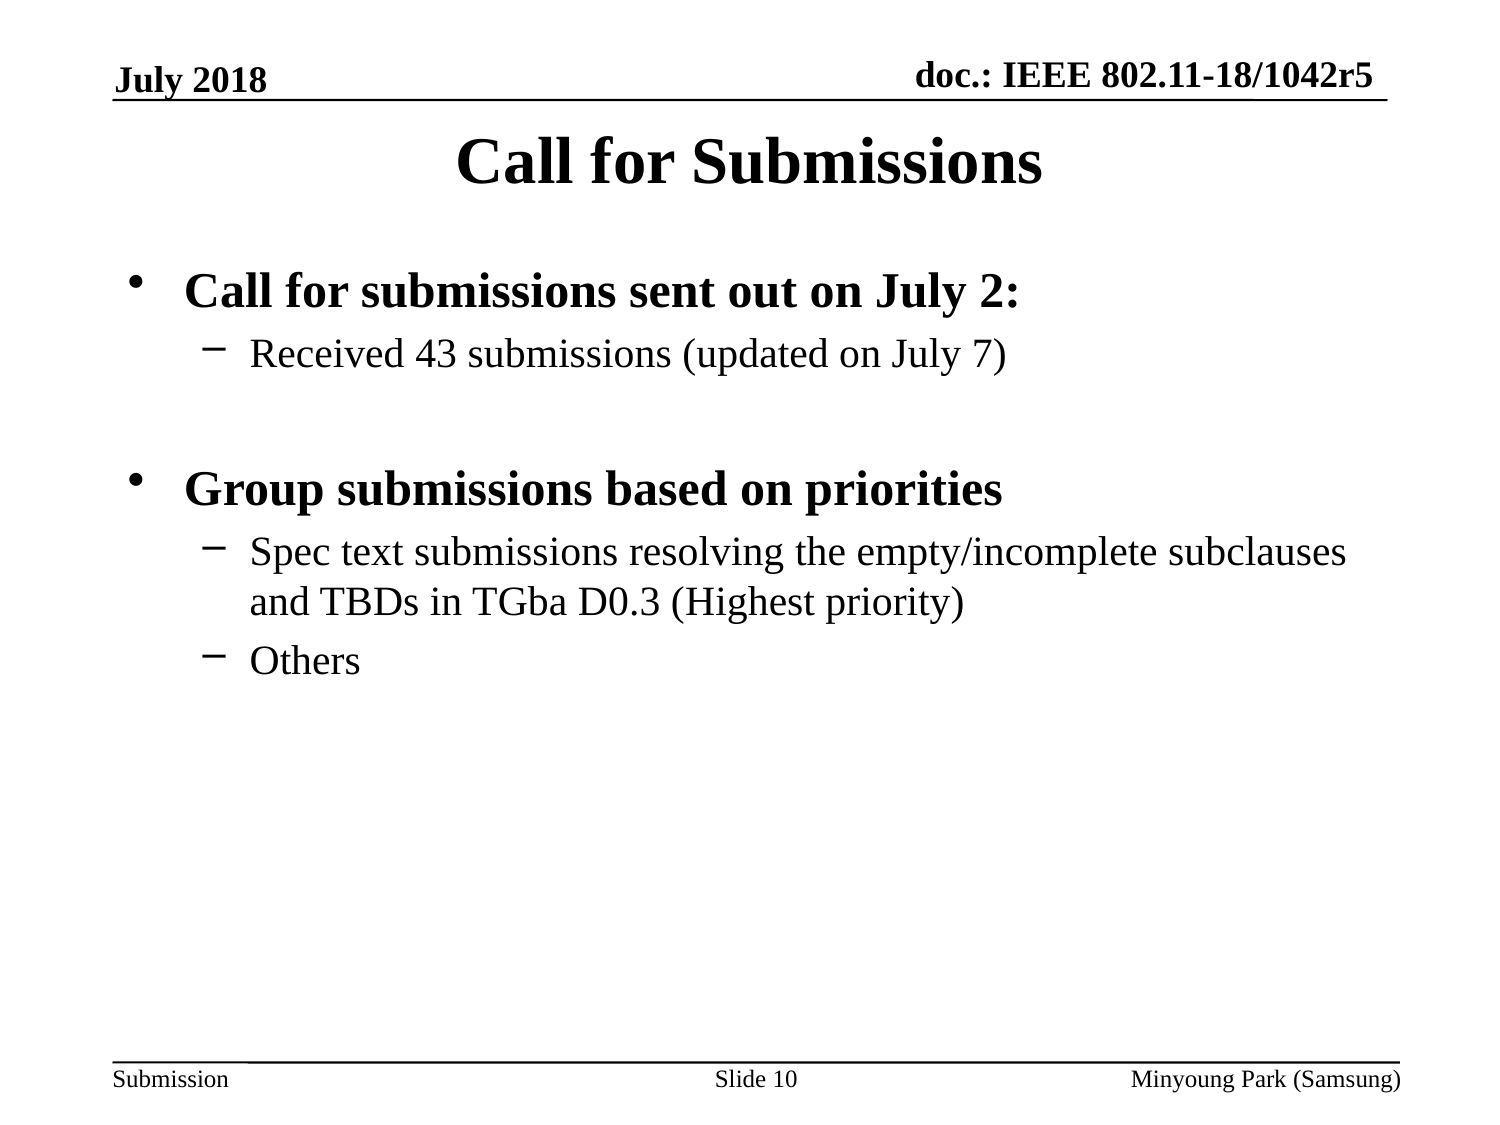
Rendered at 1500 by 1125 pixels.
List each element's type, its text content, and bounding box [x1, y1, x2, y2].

footer Minyoung Park (Samsung) [949, 1061, 1402, 1093]
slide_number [114, 54, 335, 101]
title Call for Submissions [112, 112, 1388, 201]
list Call for submissions sent out on July 2: Received 43 submissions (updated on July 7) Group submissions based on priorities Spec text submissions resolving the empty/incomplete subclauses and TBDs in TGba D0.3 (Highest priority) Others [112, 249, 1388, 1063]
slide_number Slide 10 [712, 1061, 800, 1093]
